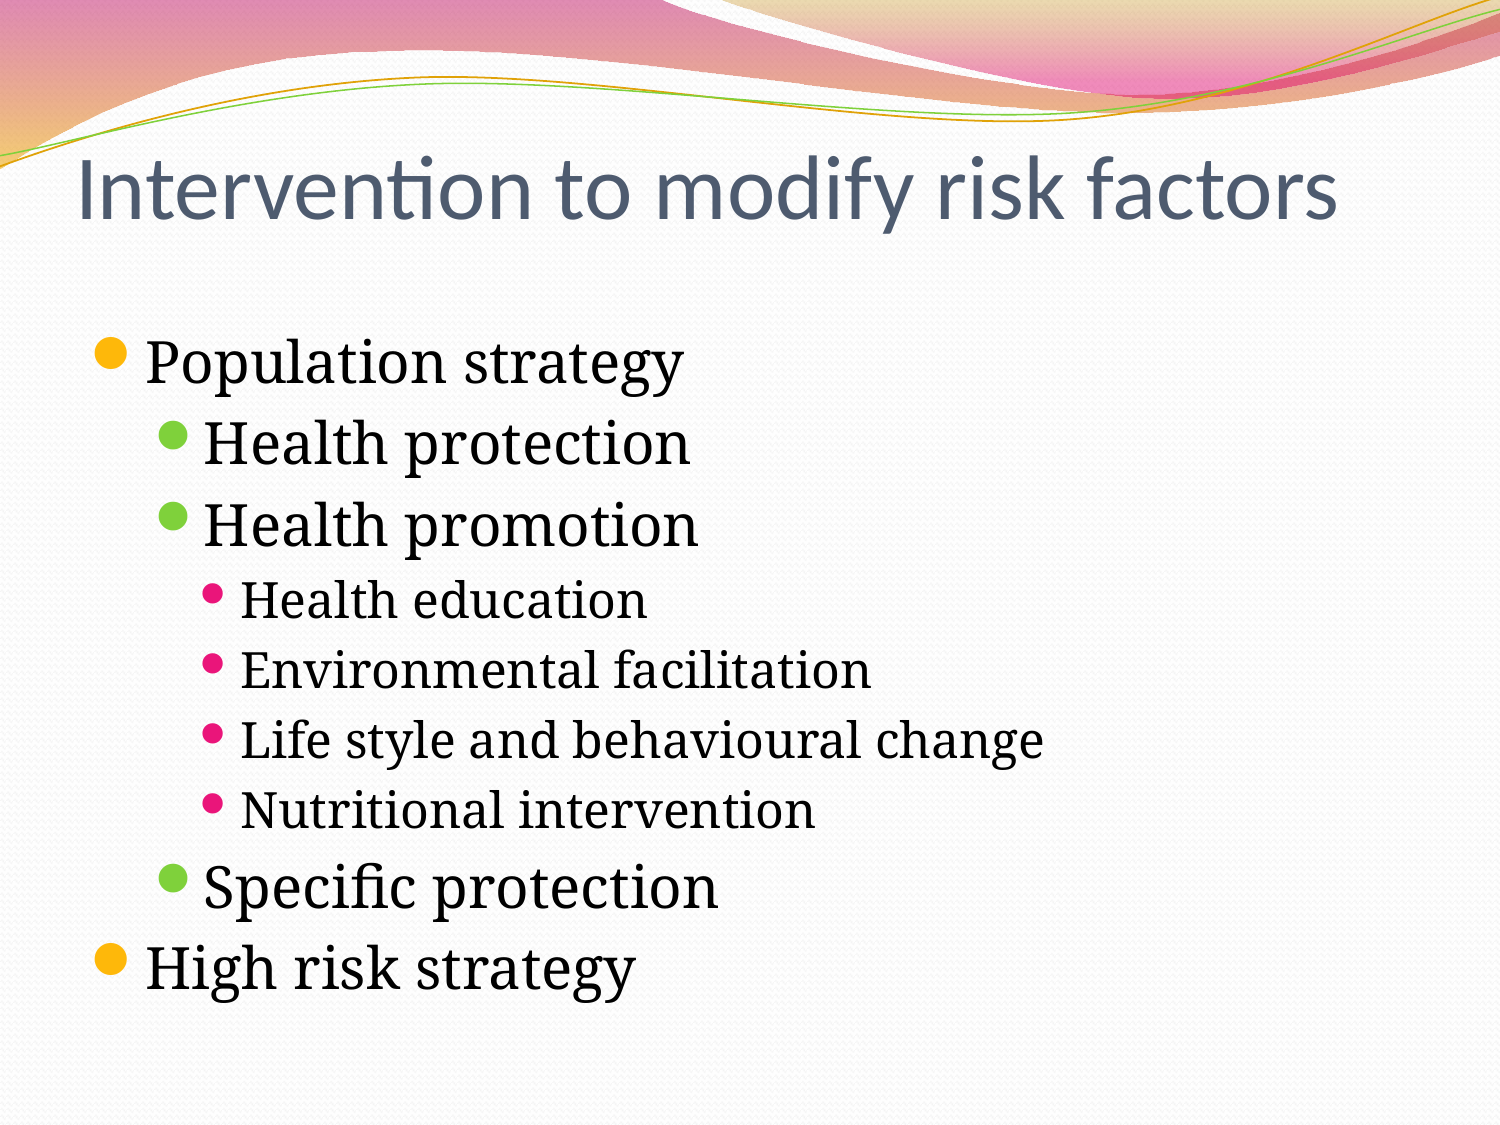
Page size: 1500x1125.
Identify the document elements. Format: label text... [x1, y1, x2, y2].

list Population strategy Health protection Health promotion Health education Environmental facilitation Life style and behavioural change Nutritional intervention Specific protection High risk strategy [74, 317, 1426, 1038]
title Intervention to modify risk factors [74, 49, 1426, 238]
